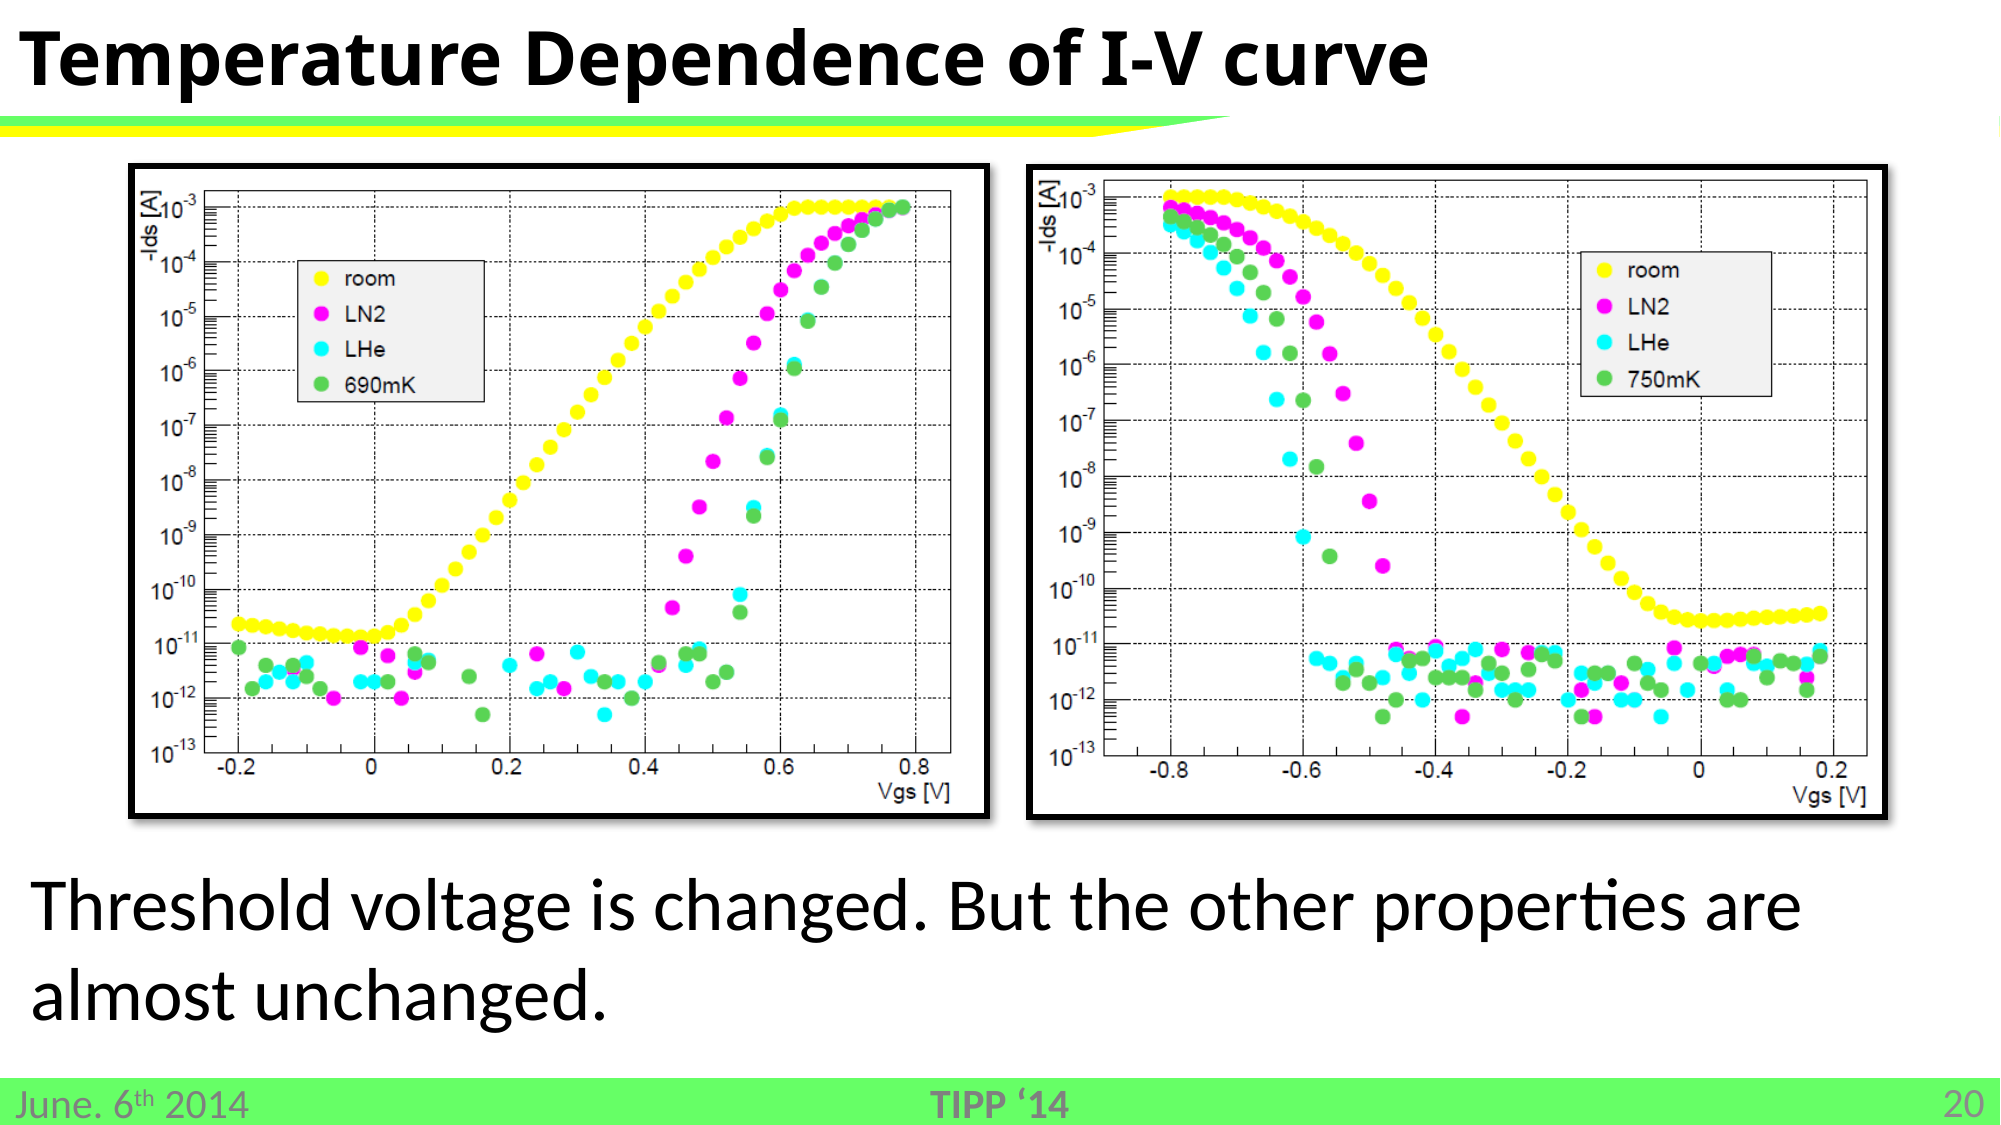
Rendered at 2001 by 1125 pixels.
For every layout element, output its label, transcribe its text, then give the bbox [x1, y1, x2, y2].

text_box [927, 120, 2000, 202]
text_box [0, 116, 1191, 126]
text_box Temperature Dependence of I-V curve [3, 2, 2000, 120]
text_box Threshold voltage is changed. But the other properties are almost unchanged. [15, 848, 1952, 1043]
picture [1032, 169, 1882, 815]
picture [134, 168, 984, 813]
text_box TIPP ‘14 [0, 1071, 2000, 1125]
text_box [0, 126, 1152, 137]
